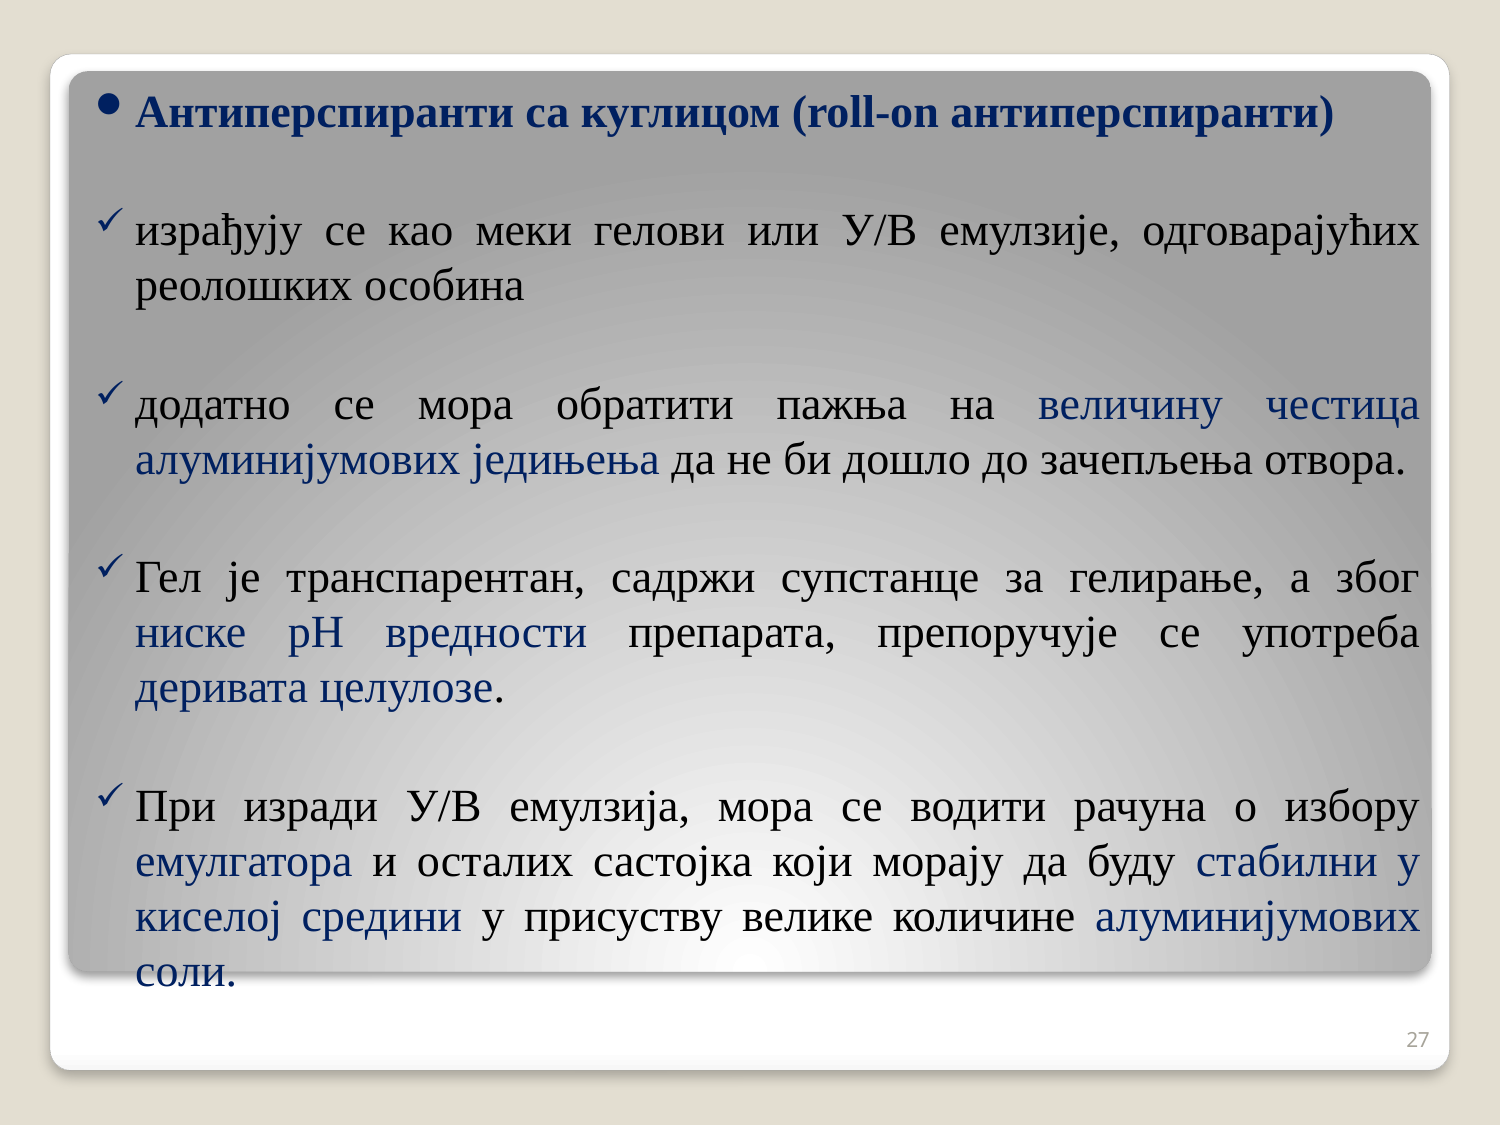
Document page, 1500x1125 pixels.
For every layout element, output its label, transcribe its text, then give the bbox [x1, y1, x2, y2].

slide_number 27 [1369, 1002, 1445, 1063]
list Антиперспиранти са куглицом (roll-on антиперспиранти) израђују се као меки гелови или У/В емулзије, одговарајућих реолошких особина додатно се мора обратити пажња на величину честица алуминијумових једињења да не би дошло до зачепљења отвора. Гел је транспарентан, садржи супстанце за гелирање, а због ниске pH вредности препарата, препоручује се употреба деривата целулозе. При изради У/В емулзија, мора се водити рачуна о избору емулгатора и осталих састојка који морају да буду стабилни у киселој средини у присуству велике количине алуминијумових соли. [64, 66, 1436, 1071]
